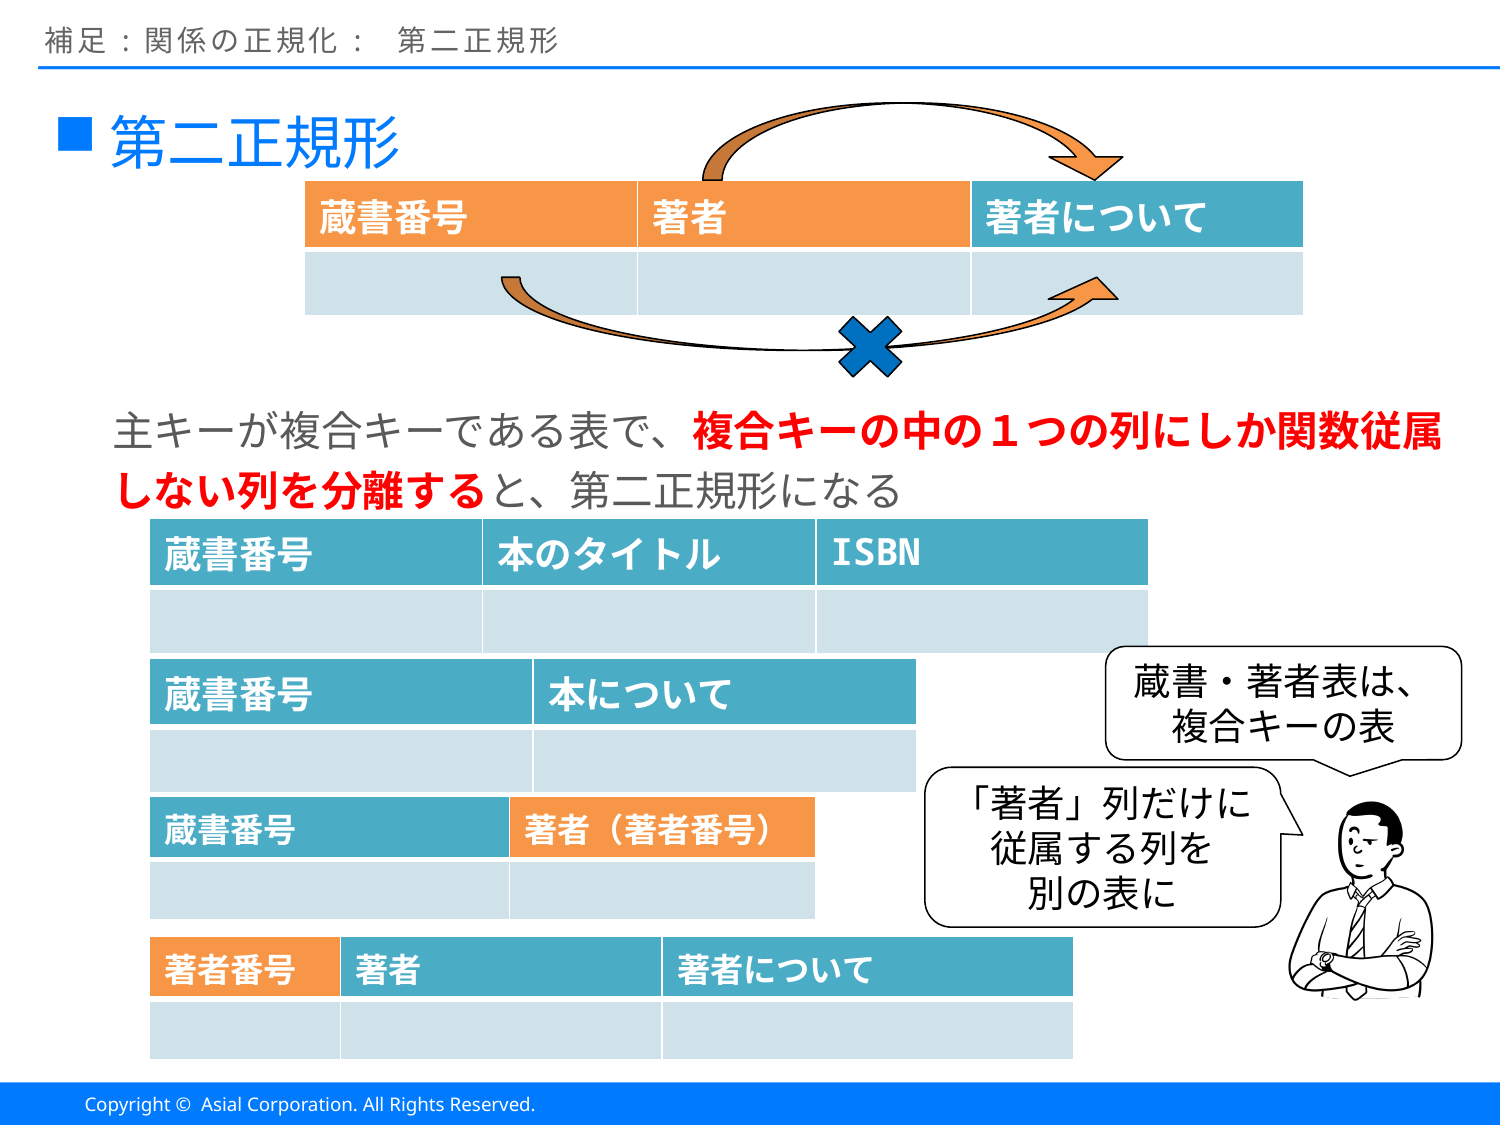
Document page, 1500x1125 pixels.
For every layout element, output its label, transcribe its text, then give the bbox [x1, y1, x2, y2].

text_box [499, 275, 851, 353]
table_cell [150, 590, 482, 653]
table_cell [305, 252, 637, 315]
table_cell [150, 862, 509, 919]
table_header 蔵書番号 [150, 659, 532, 724]
text_box [836, 314, 904, 379]
table_header 著者 [638, 181, 970, 247]
title 補足:関係の正規化: 第二正規形 [29, 7, 1223, 72]
table_cell [534, 730, 916, 792]
table_header 蔵書番号 [305, 181, 637, 247]
table_cell [510, 862, 815, 919]
table_header 本について [534, 659, 916, 724]
table_header 蔵書番号 [150, 519, 482, 585]
table_cell [150, 730, 532, 792]
table_cell [483, 590, 815, 653]
table_header 本のタイトル [483, 519, 815, 585]
text_box [700, 100, 1125, 183]
table_cell [972, 252, 1303, 315]
table_header 著者について [663, 937, 1073, 996]
table_header ISBN [817, 519, 1148, 585]
table_cell [817, 590, 1148, 653]
text_box 蔵書・著者表は、 複合キーの表 [1103, 644, 1464, 779]
table_header 著者番号 [150, 937, 340, 996]
table_cell [150, 1002, 340, 1059]
text_box [890, 275, 1120, 350]
list 第二正規形 主キーが複合キーである表で、複合キーの中の１つの列にしか関数従属しない列を分離すると、第二正規形になる [38, 84, 1459, 988]
table_cell [341, 1002, 661, 1059]
table_header 著者（著者番号） [510, 797, 815, 857]
table_cell [663, 1002, 1073, 1059]
text_box 「著者」列だけに従属する列を 別の表に [922, 765, 1284, 930]
table_cell [638, 252, 970, 315]
table_header 著者について [972, 181, 1303, 247]
table_header 蔵書番号 [150, 797, 509, 857]
table_header 著者 [341, 937, 661, 996]
picture [1283, 795, 1439, 1006]
